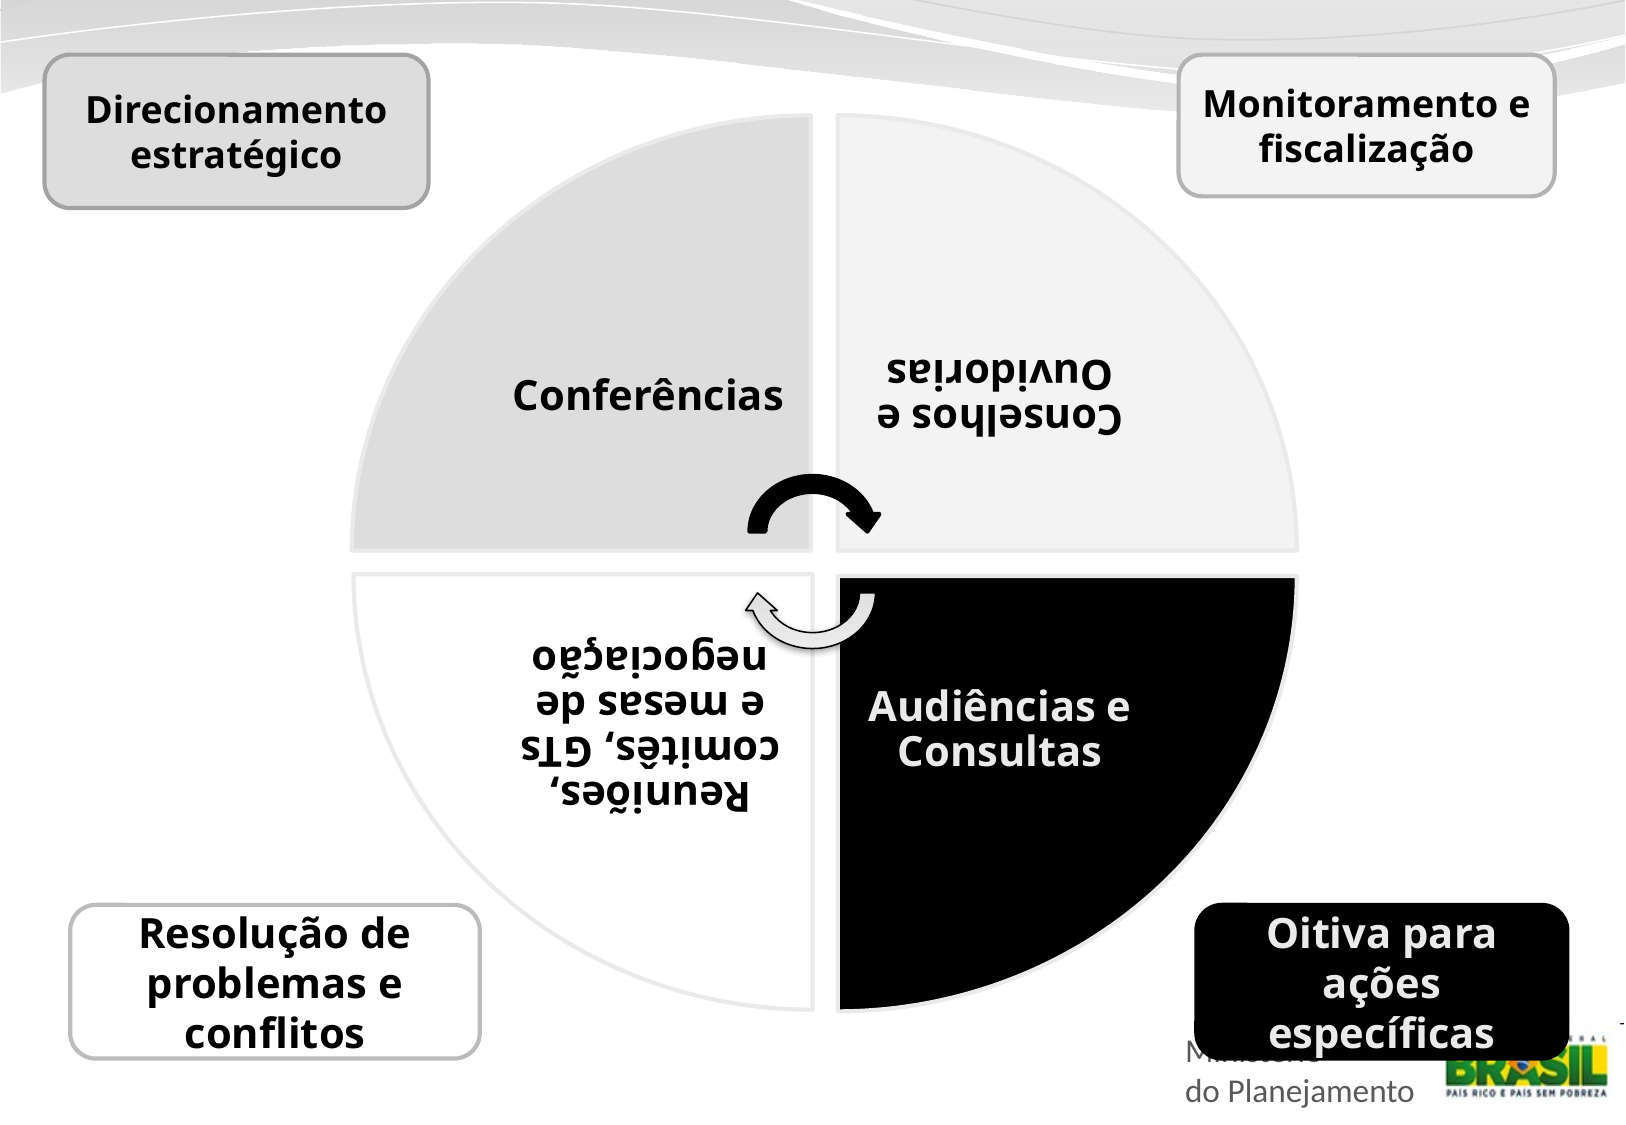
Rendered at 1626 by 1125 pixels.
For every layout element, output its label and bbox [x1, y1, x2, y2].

text_box [0, 0, 1625, 1125]
